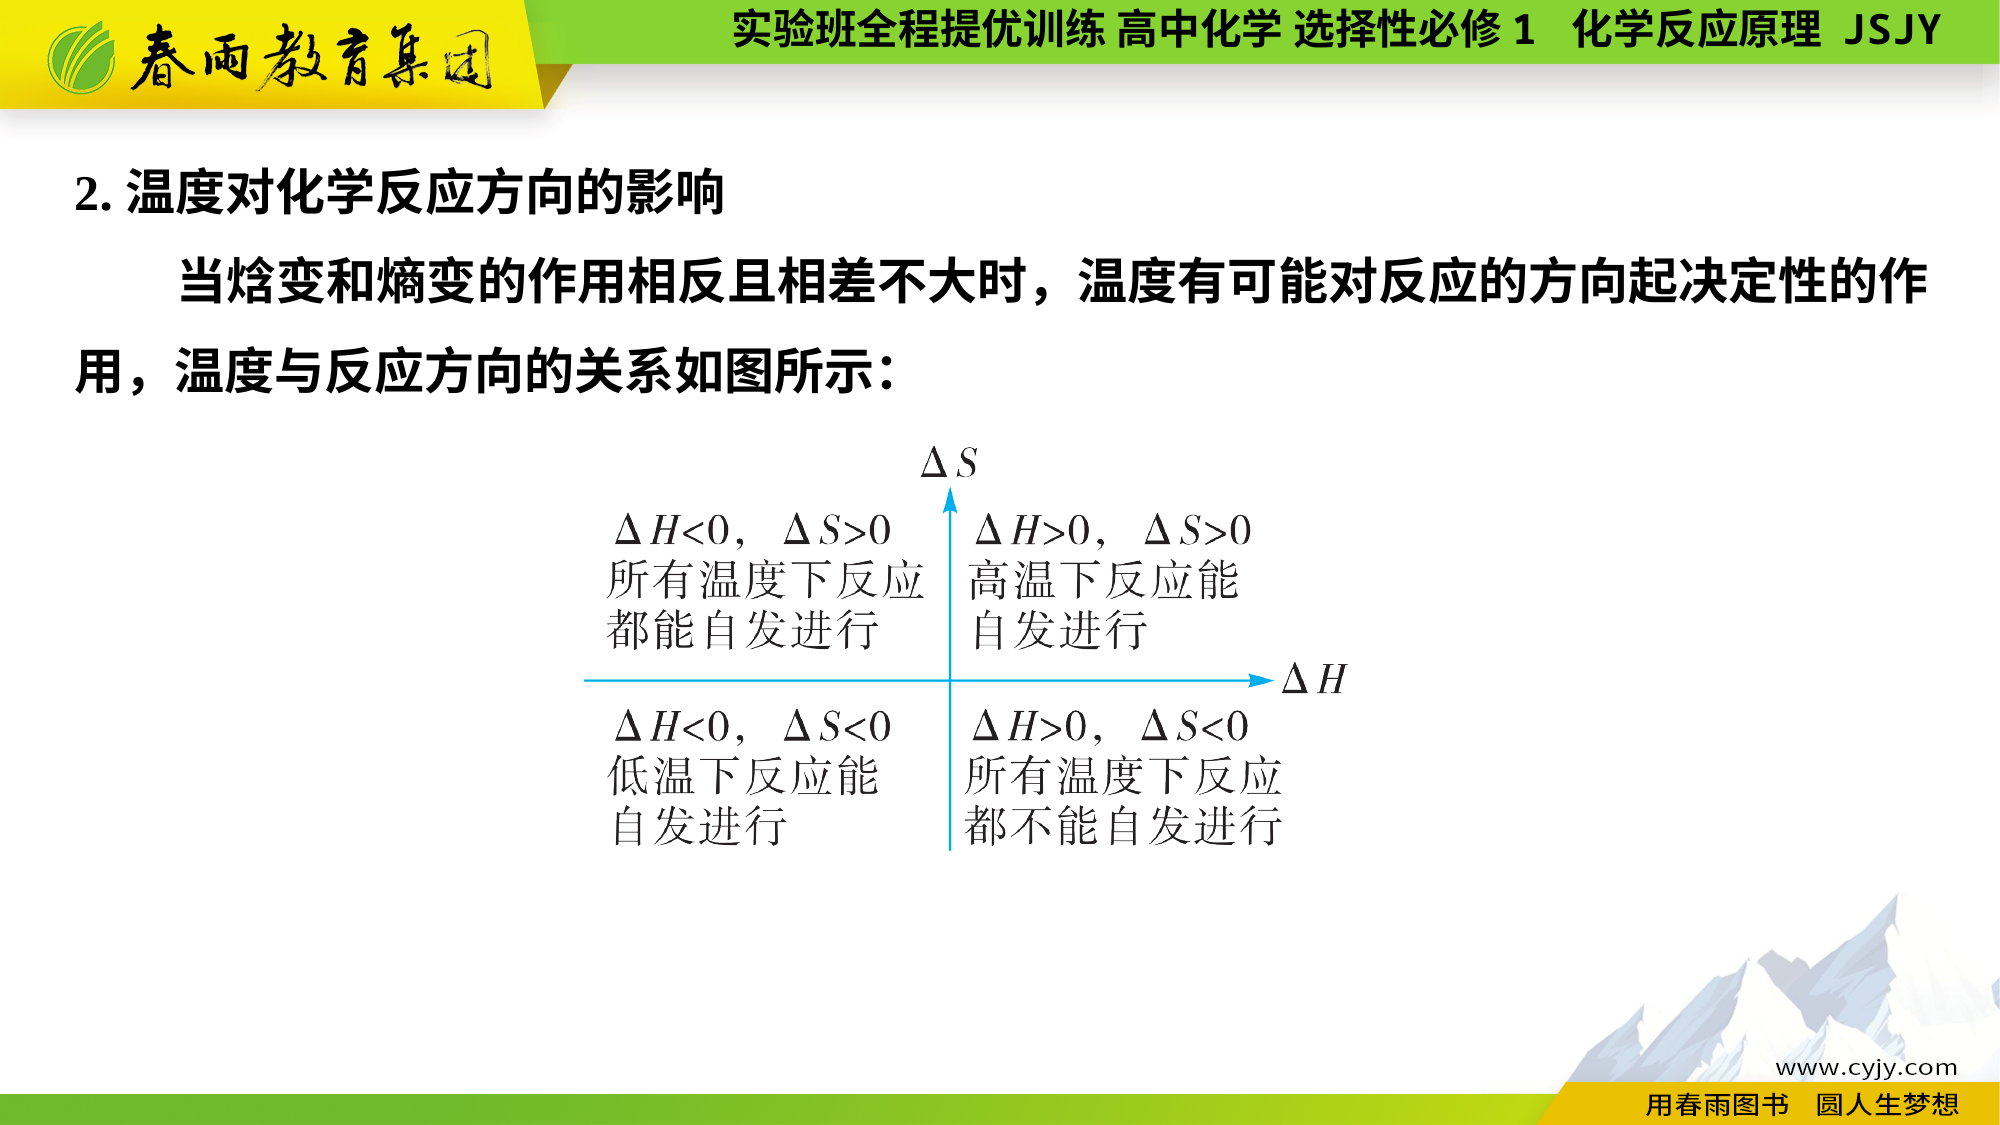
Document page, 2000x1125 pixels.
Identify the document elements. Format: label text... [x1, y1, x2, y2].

list 2.温度对化学反应方向的影响 当焓变和熵变的作用相反且相差不大时，温度有可能对反应的方向起决定性的作用，温度与反应方向的关系如图所示： [59, 122, 1944, 411]
picture [0, 0, 2000, 1125]
